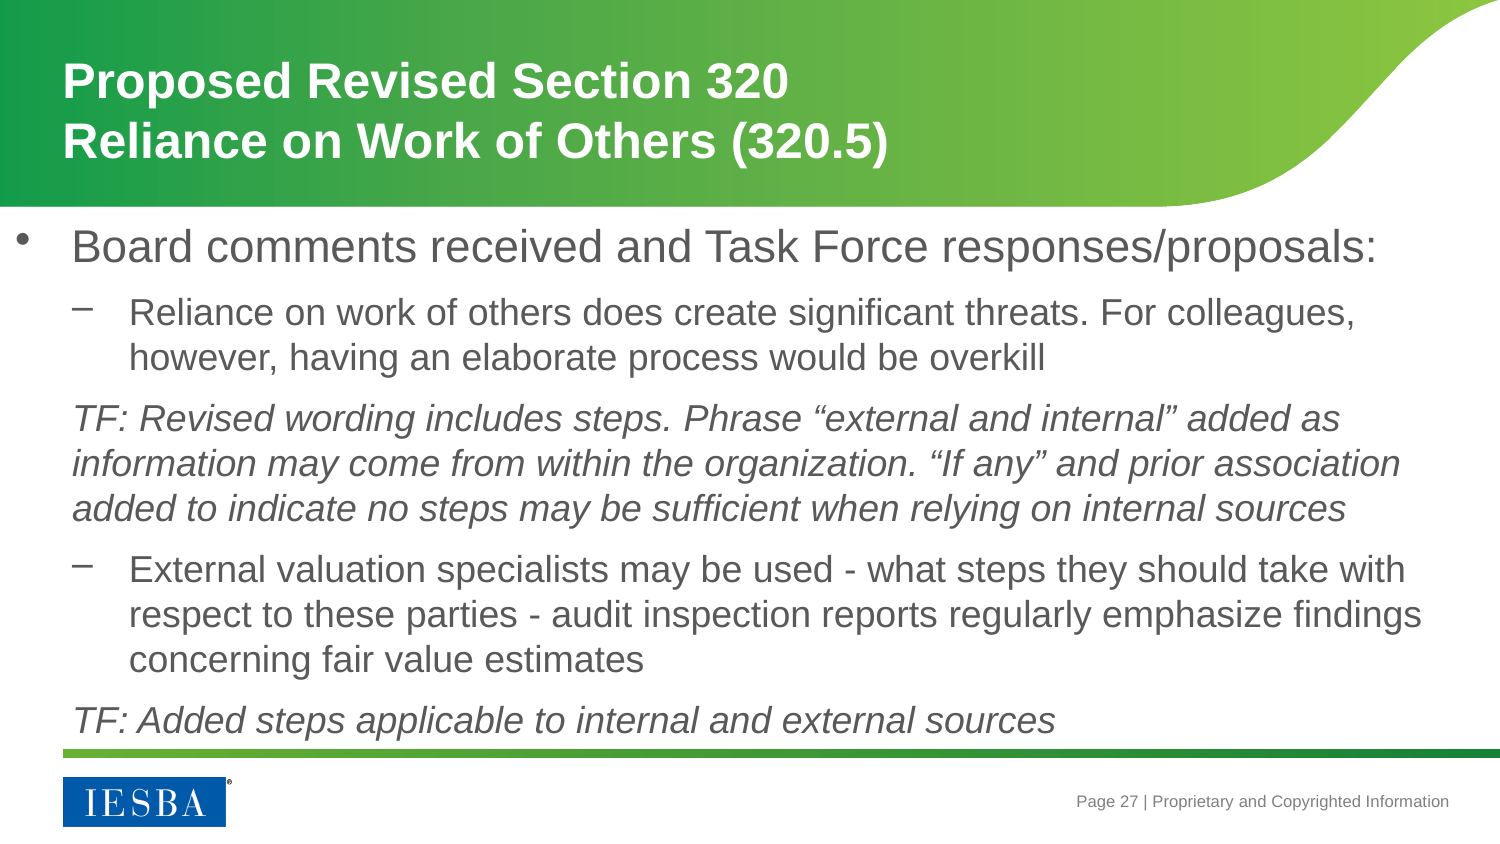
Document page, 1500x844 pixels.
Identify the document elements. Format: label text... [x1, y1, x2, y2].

picture [0, 0, 1500, 207]
picture [63, 777, 232, 827]
title Proposed Revised Section 320 Reliance on Work of Others (320.5) [62, 75, 1300, 142]
list Board comments received and Task Force responses/proposals: Reliance on work of others does create significant threats. For colleagues, however, having an elaborate process would be overkill TF: Revised wording includes steps. Phrase “external and internal” added as information may come from within the organization. “If any” and prior association added to indicate no steps may be sufficient when relying on internal sources External valuation specialists may be used - what steps they should take with respect to these parties - audit inspection reports regularly emphasize findings concerning fair value estimates TF: Added steps applicable to internal and external sources [0, 209, 1500, 747]
